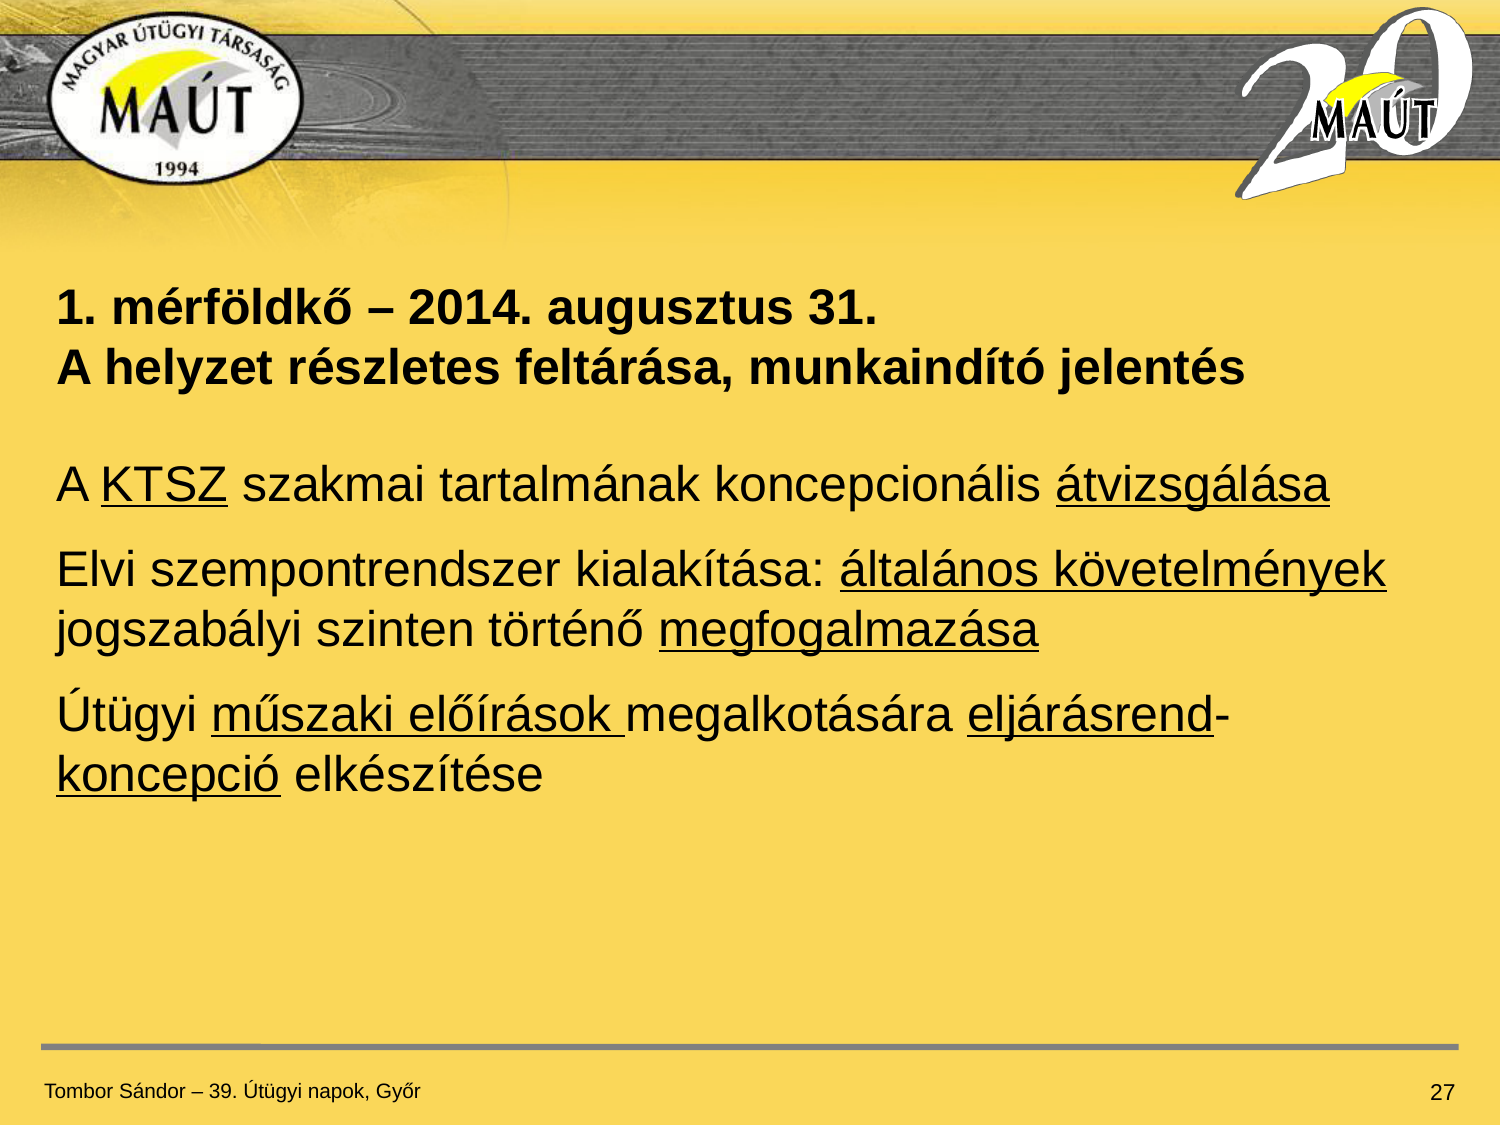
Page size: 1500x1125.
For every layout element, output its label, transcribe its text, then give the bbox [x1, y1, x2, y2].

list A KTSZ szakmai tartalmának koncepcionális átvizsgálása Elvi szempontrendszer kialakítása: általános követelmények jogszabályi szinten történő megfogalmazása Útügyi műszaki előírások megalkotására eljárásrend-koncepció elkészítése [41, 444, 1459, 1105]
title 1. mérföldkő – 2014. augusztus 31. A helyzet részletes feltárása, munkaindító jelentés [41, 267, 1459, 408]
picture [0, 0, 1500, 1125]
